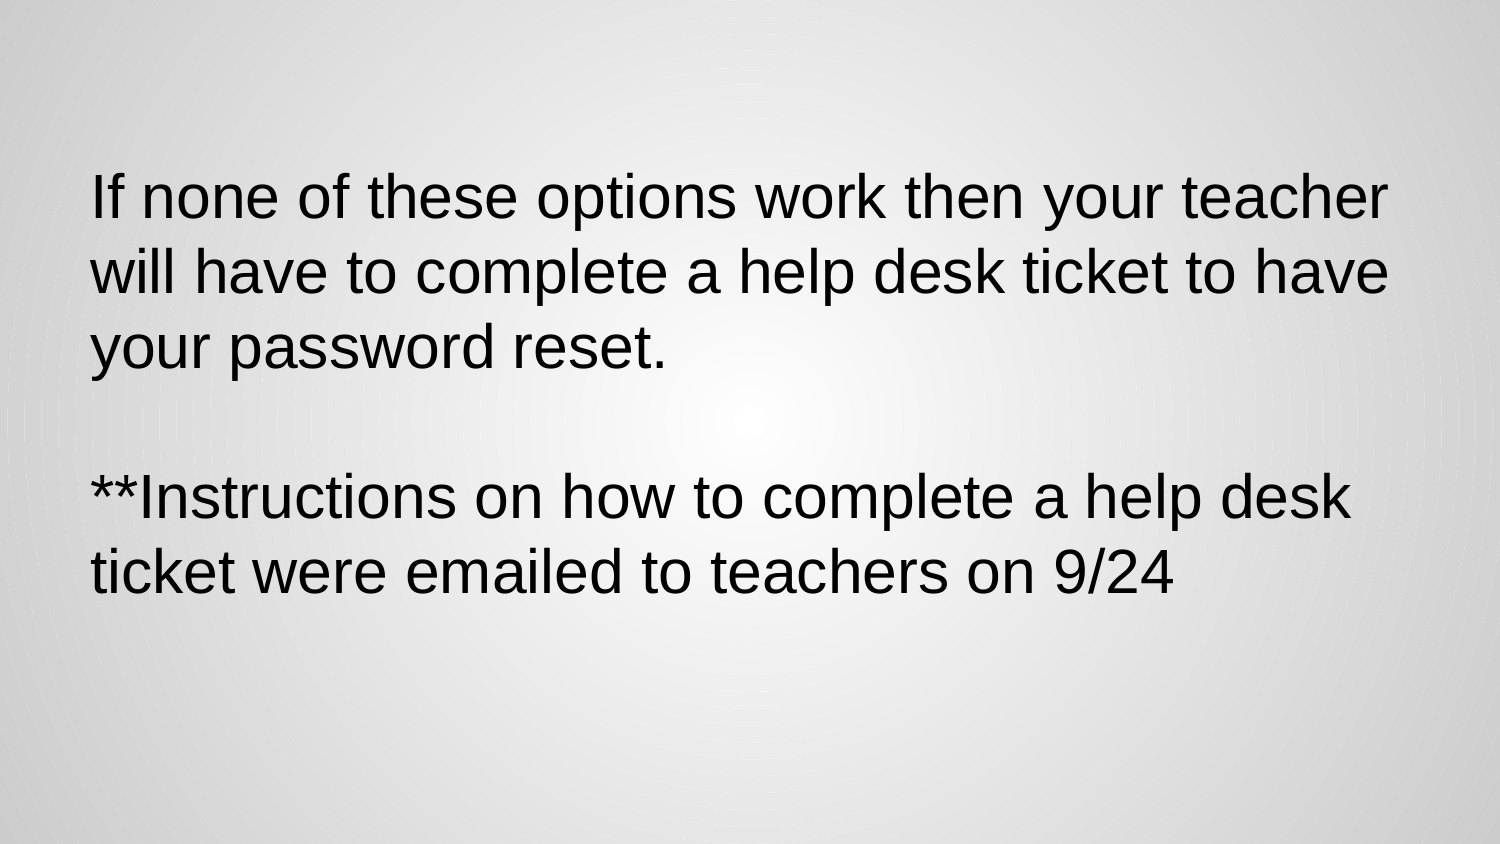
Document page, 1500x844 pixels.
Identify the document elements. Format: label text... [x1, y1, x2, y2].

list If none of these options work then your teacher will have to complete a help desk ticket to have your password reset. **Instructions on how to complete a help desk ticket were emailed to teachers on 9/24 [75, 141, 1425, 753]
